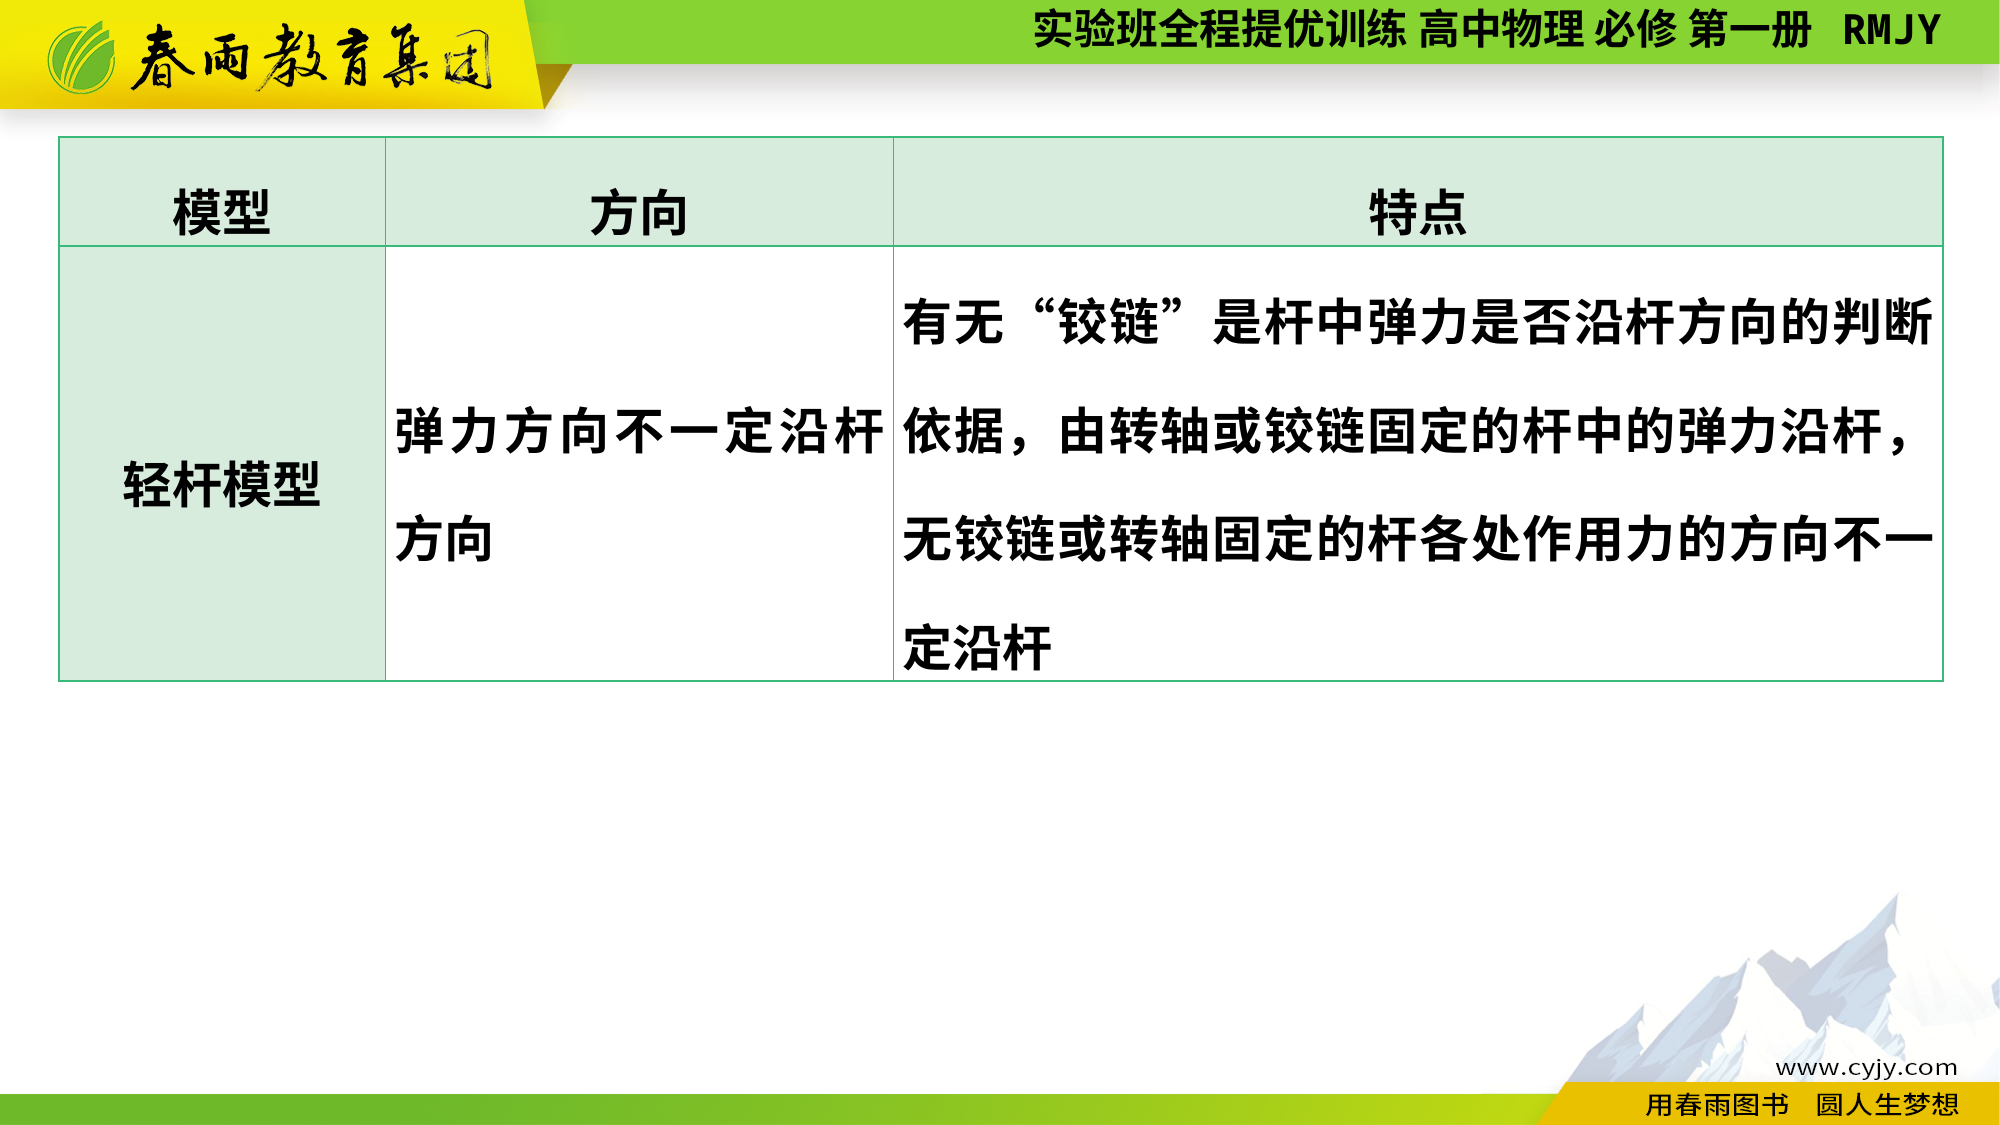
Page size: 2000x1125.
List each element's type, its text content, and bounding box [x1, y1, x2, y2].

table_cell 轻杆模型 [60, 247, 385, 680]
table_cell 有无“铰链”是杆中弹力是否沿杆方向的判断依据，由转轴或铰链固定的杆中的弹力沿杆，无铰链或转轴固定的杆各处作用力的方向不一定沿杆 [894, 247, 1942, 680]
picture [0, 0, 2000, 1125]
table_header 方向 [386, 138, 893, 245]
table_cell 弹力方向不一定沿杆方向 [386, 247, 893, 680]
table_header 特点 [894, 138, 1942, 245]
table_header 模型 [60, 138, 385, 245]
